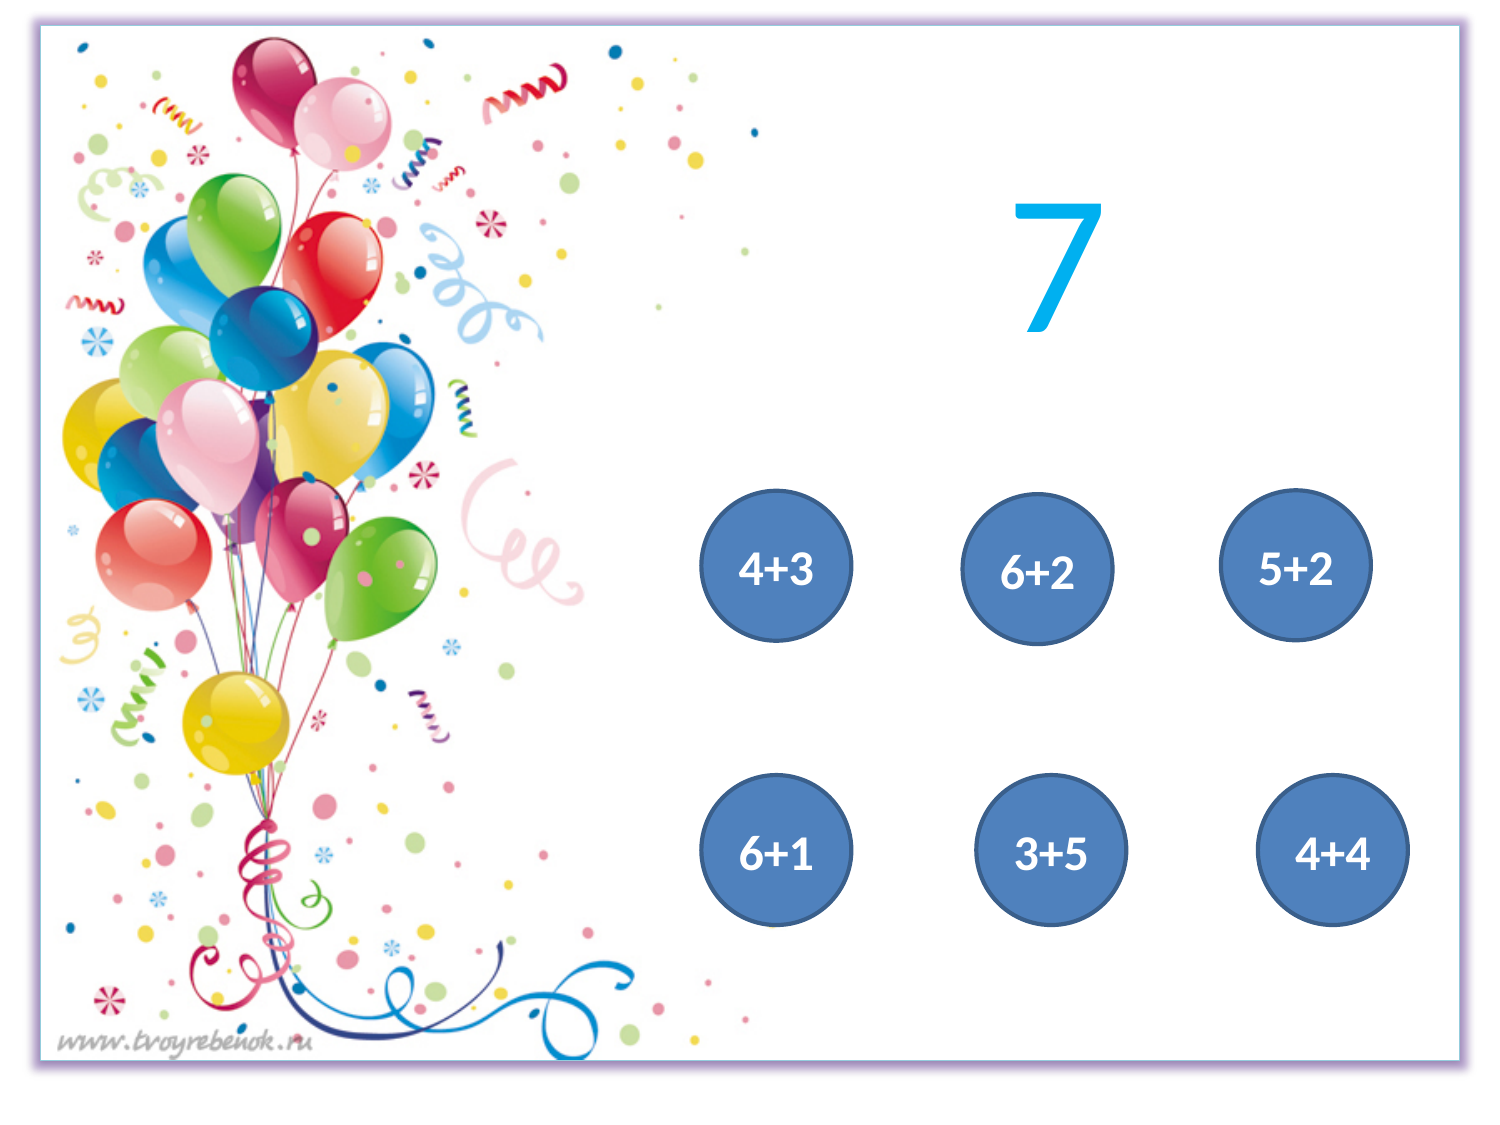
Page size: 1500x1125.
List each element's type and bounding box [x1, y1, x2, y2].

picture [41, 26, 1459, 1061]
